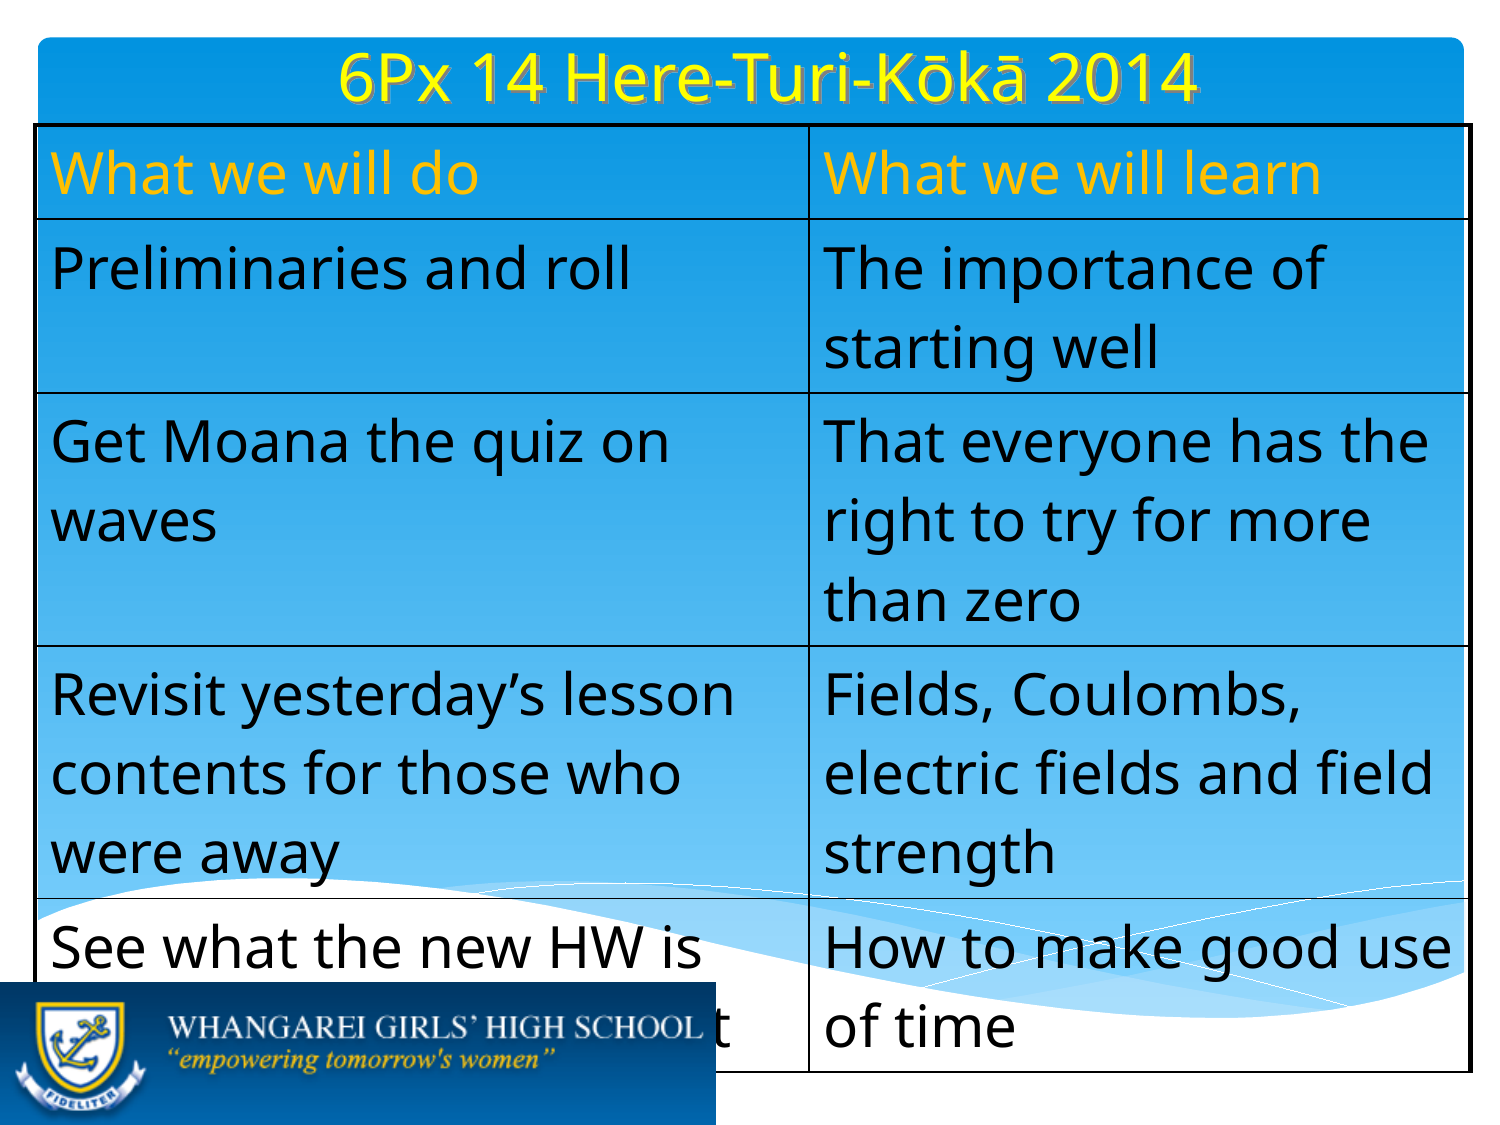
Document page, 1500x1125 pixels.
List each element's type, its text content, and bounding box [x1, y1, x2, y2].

table_cell That everyone has the right to try for more than zero [810, 394, 1468, 645]
table_cell Get Moana the quiz on waves [37, 394, 808, 645]
table_cell How to make good use of time [810, 899, 1468, 1071]
table_cell See what the new HW is and have some HRT on it [37, 899, 808, 1071]
table_cell Fields, Coulombs, electric fields and field strength [810, 647, 1468, 898]
text_box 6Px 14 Here-Turi-Kōkā 2014 [162, 24, 1375, 123]
table_cell Revisit yesterday’s lesson contents for those who were away [37, 647, 808, 898]
table_header What we will do [37, 127, 808, 218]
picture [0, 982, 716, 1125]
table_cell Preliminaries and roll [37, 220, 808, 392]
table_header What we will learn [810, 127, 1468, 218]
table_cell The importance of starting well [810, 220, 1468, 392]
